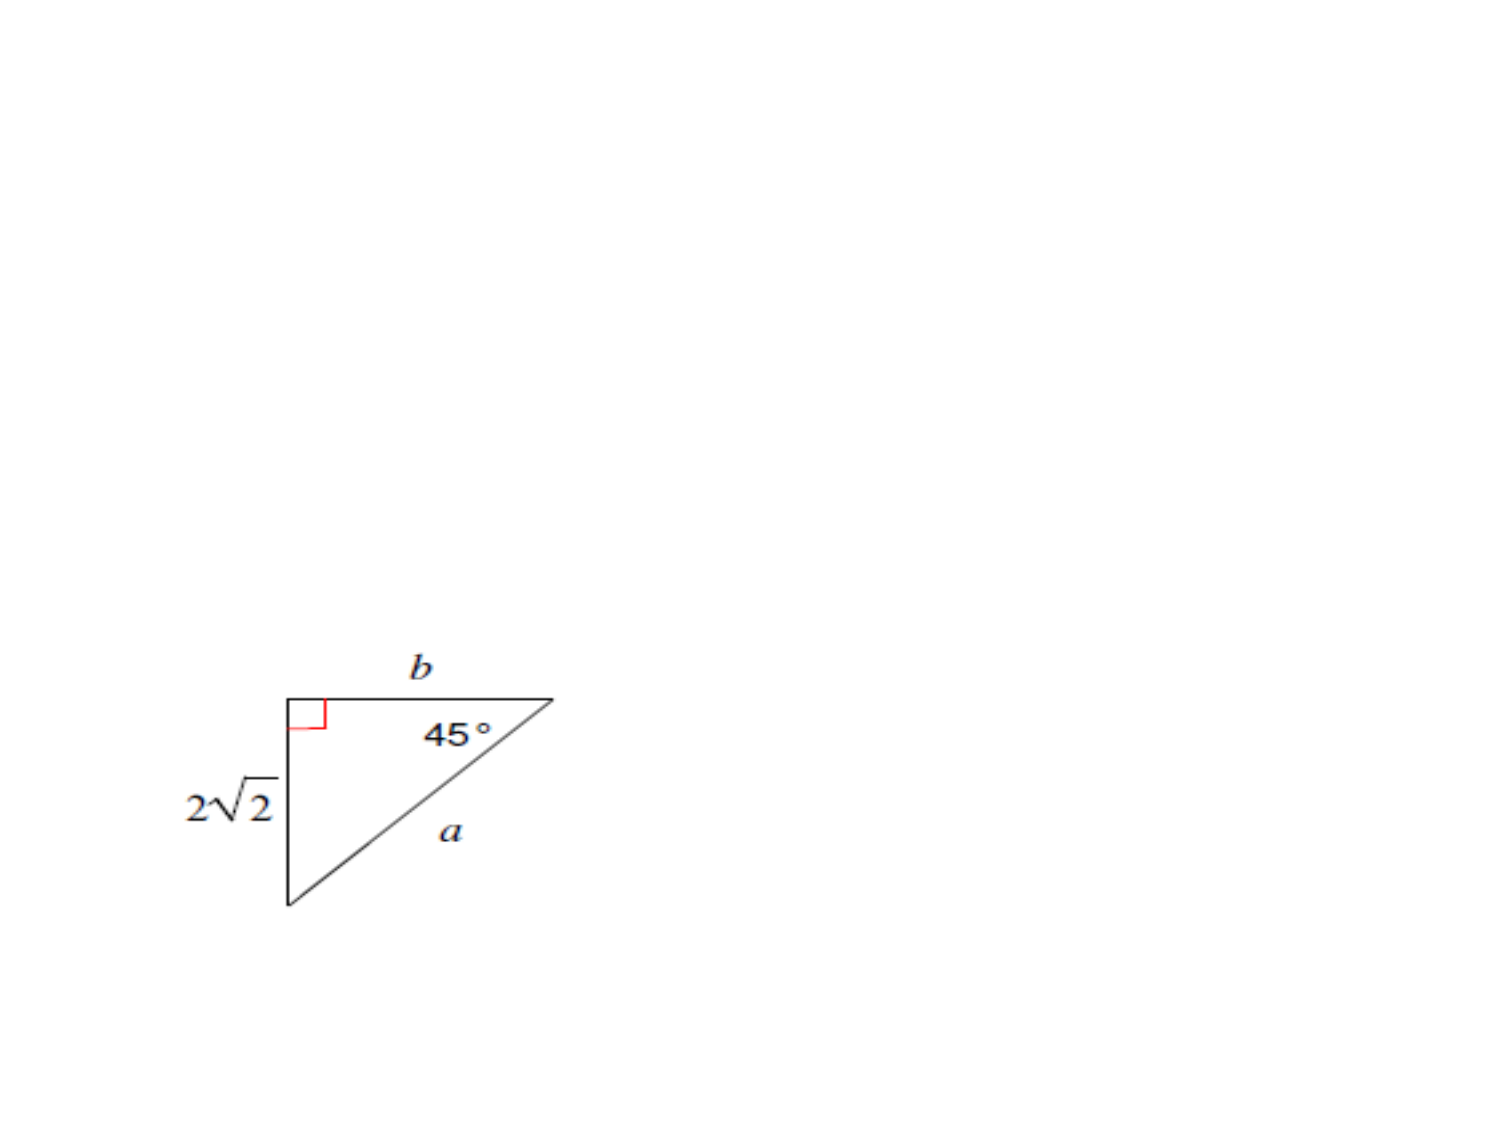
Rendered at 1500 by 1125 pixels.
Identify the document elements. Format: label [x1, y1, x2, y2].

list [162, 599, 615, 946]
